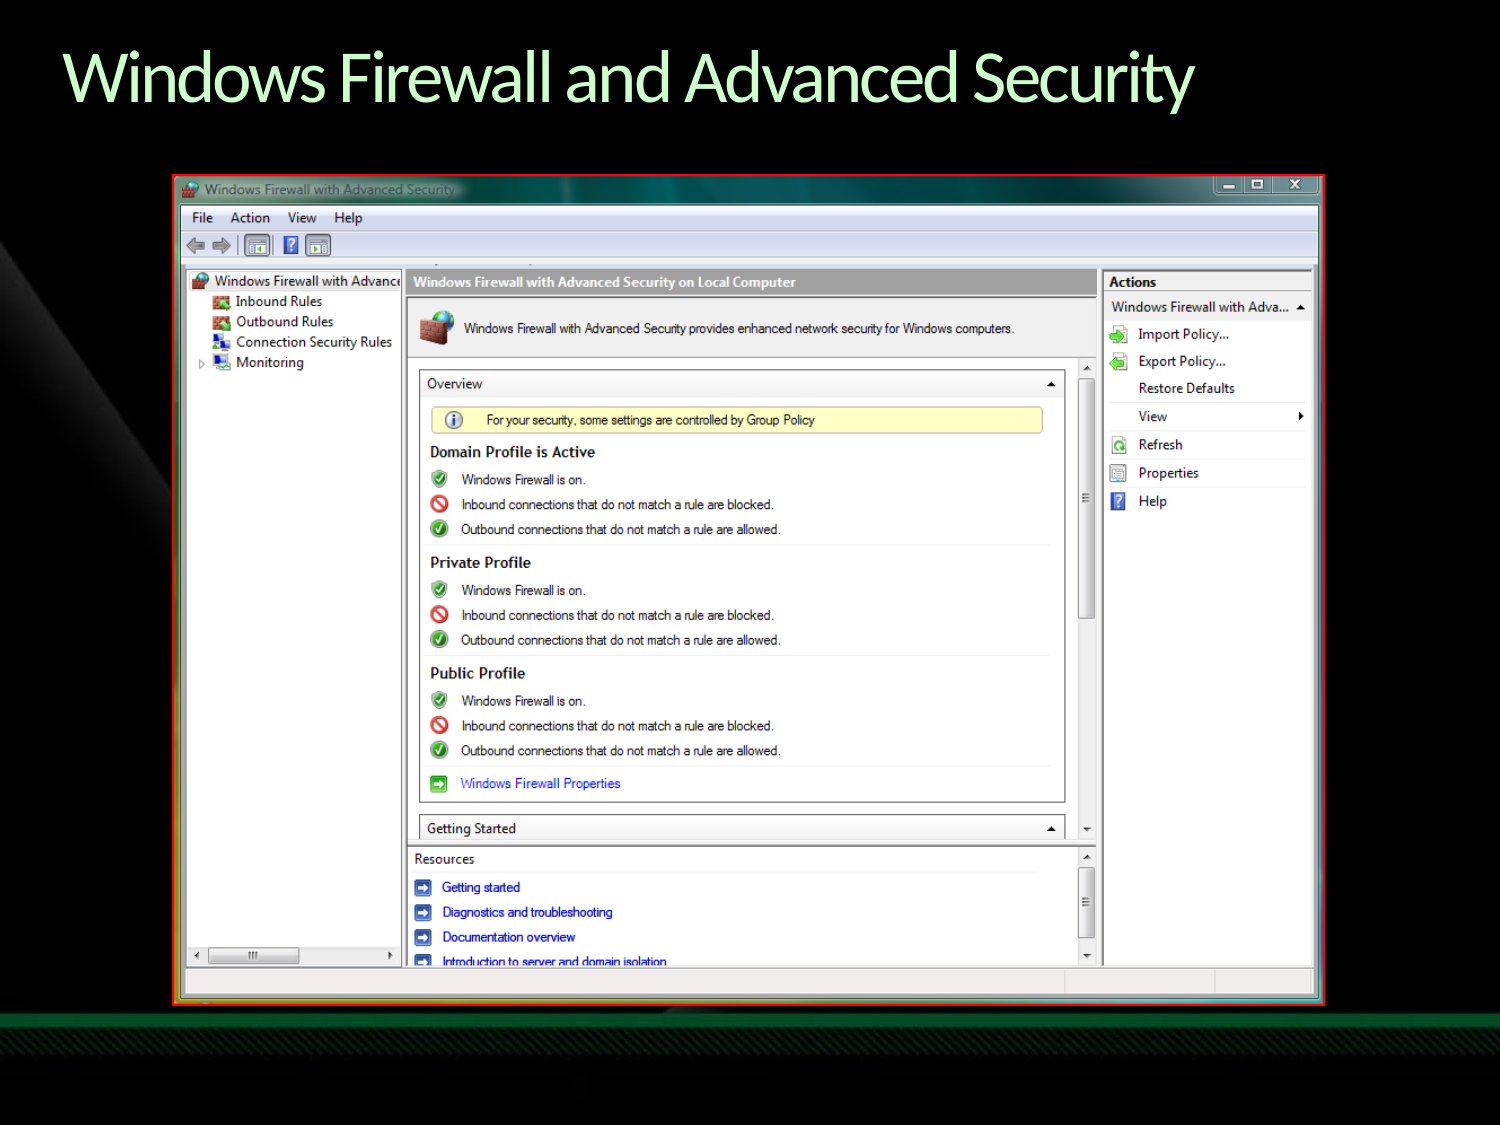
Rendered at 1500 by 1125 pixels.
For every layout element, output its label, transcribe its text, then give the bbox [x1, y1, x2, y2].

title Windows Firewall and Advanced Security [62, 37, 1438, 120]
picture [0, 0, 1500, 1125]
